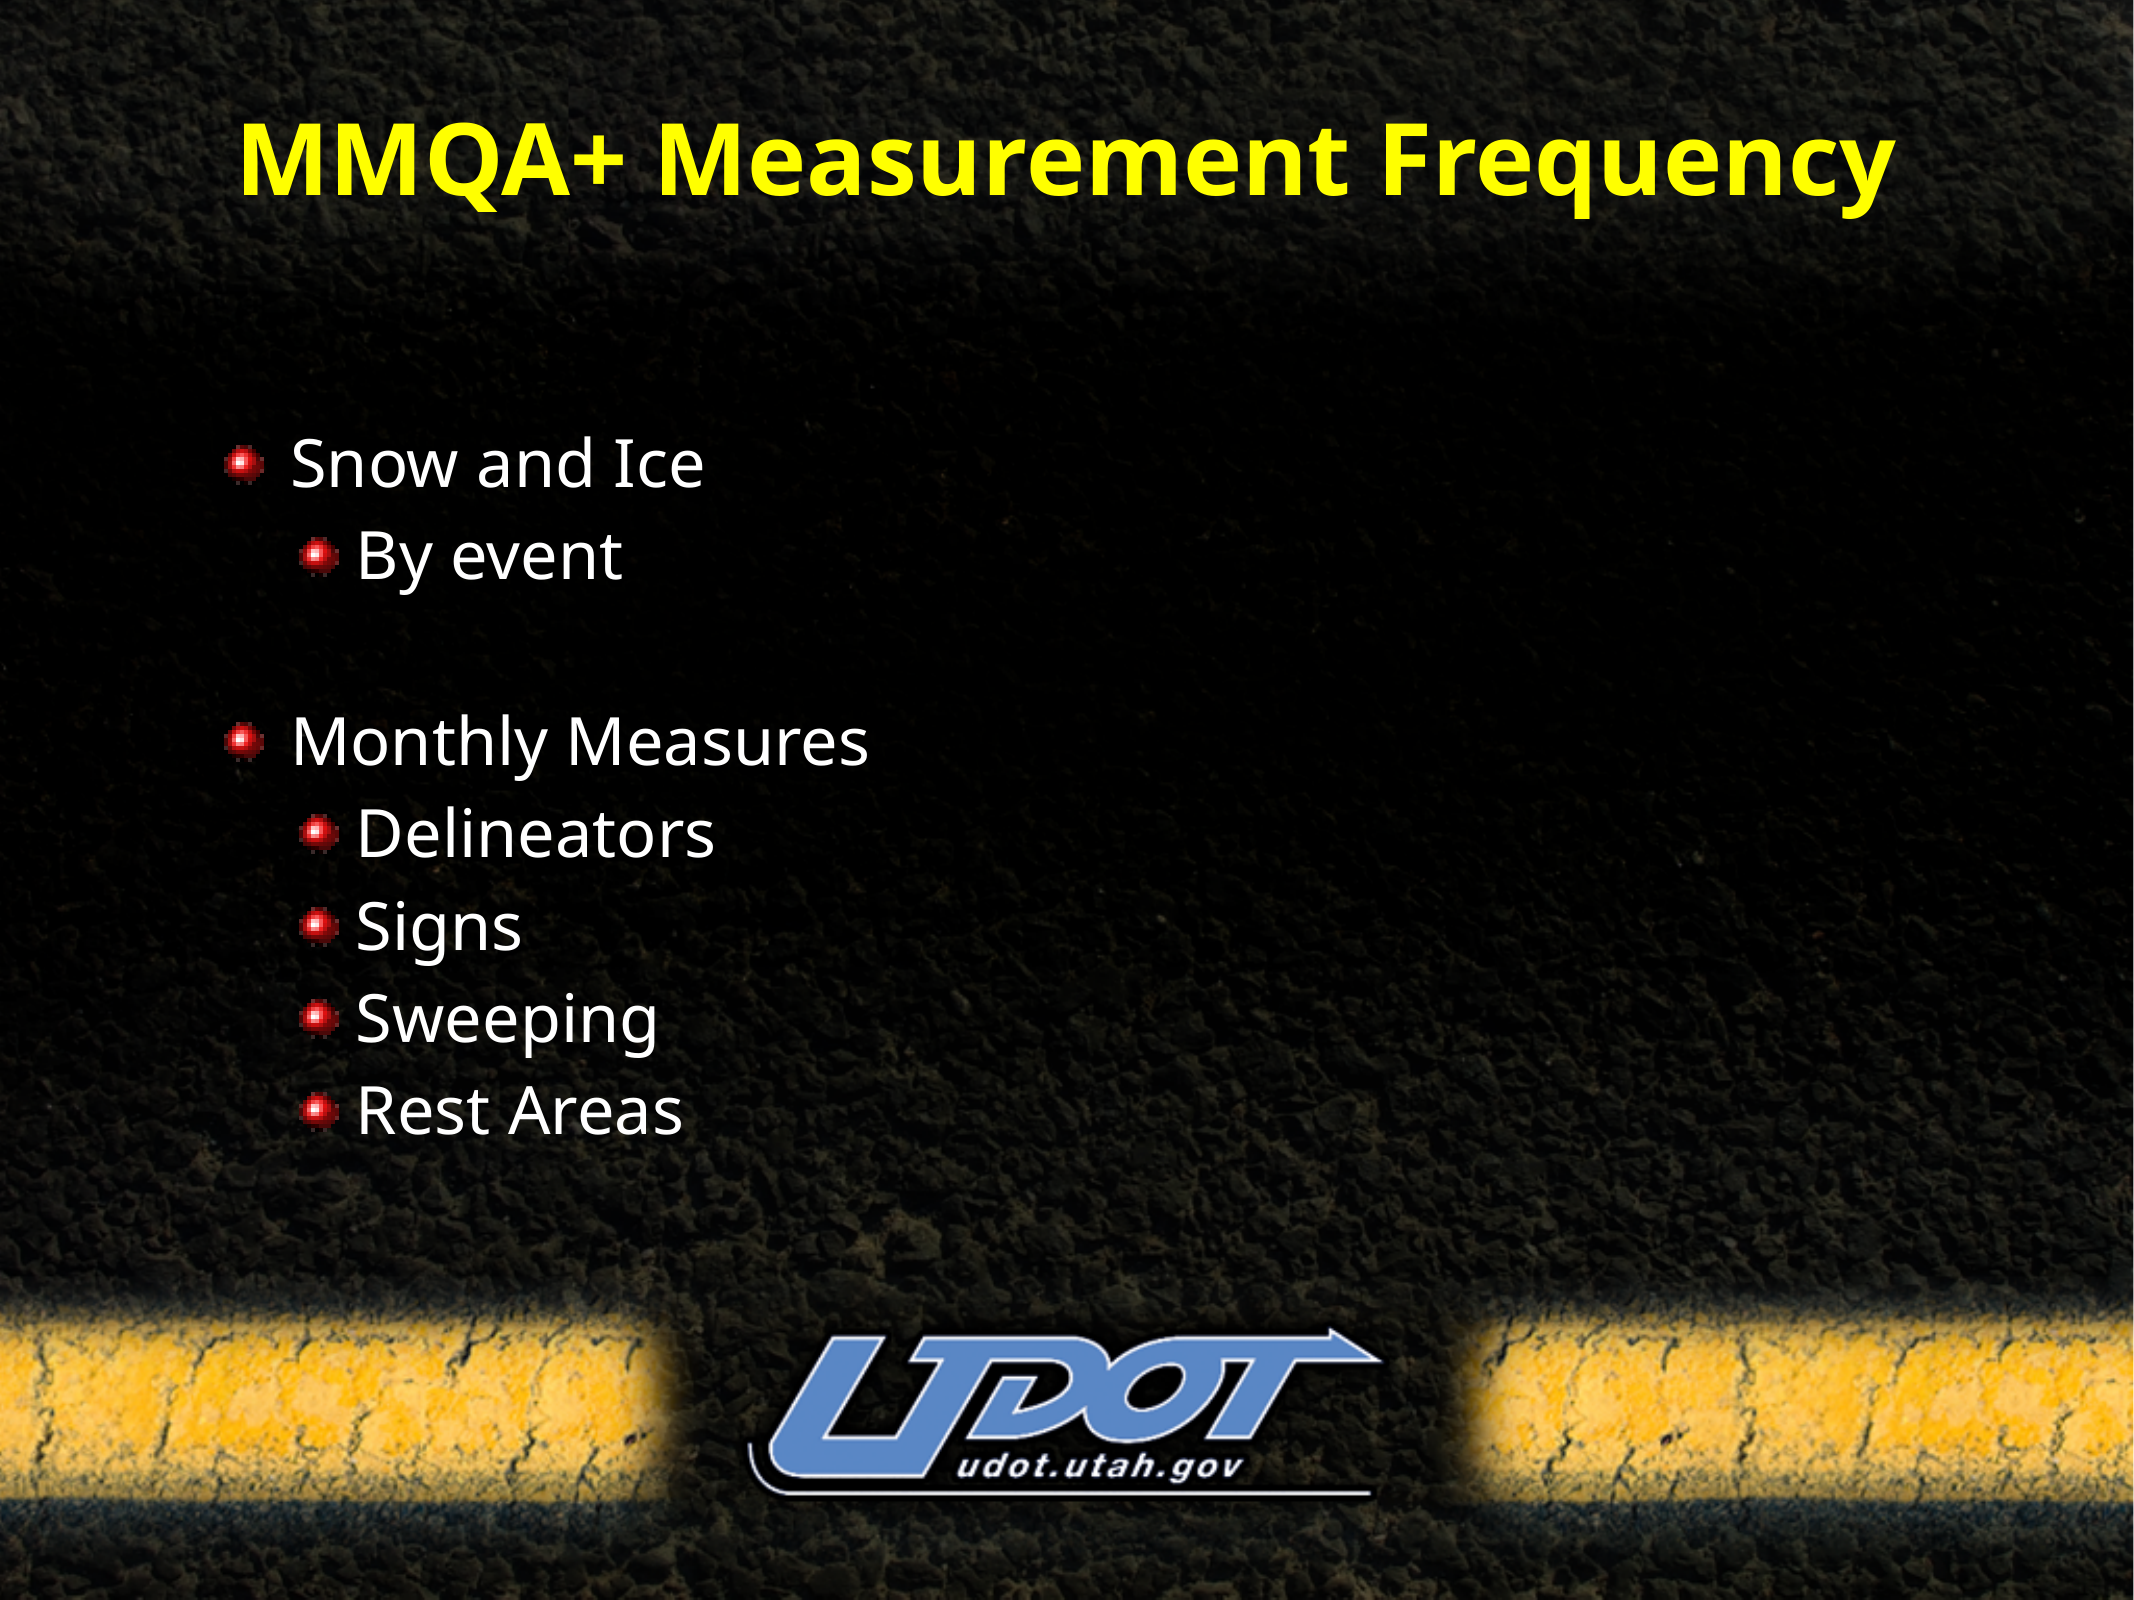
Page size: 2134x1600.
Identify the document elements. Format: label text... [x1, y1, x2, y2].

list Snow and Ice By event Monthly Measures Delineators Signs Sweeping Rest Areas [207, 411, 1926, 1176]
picture [0, 0, 2134, 1600]
title MMQA+ Measurement Frequency [207, 86, 1926, 401]
